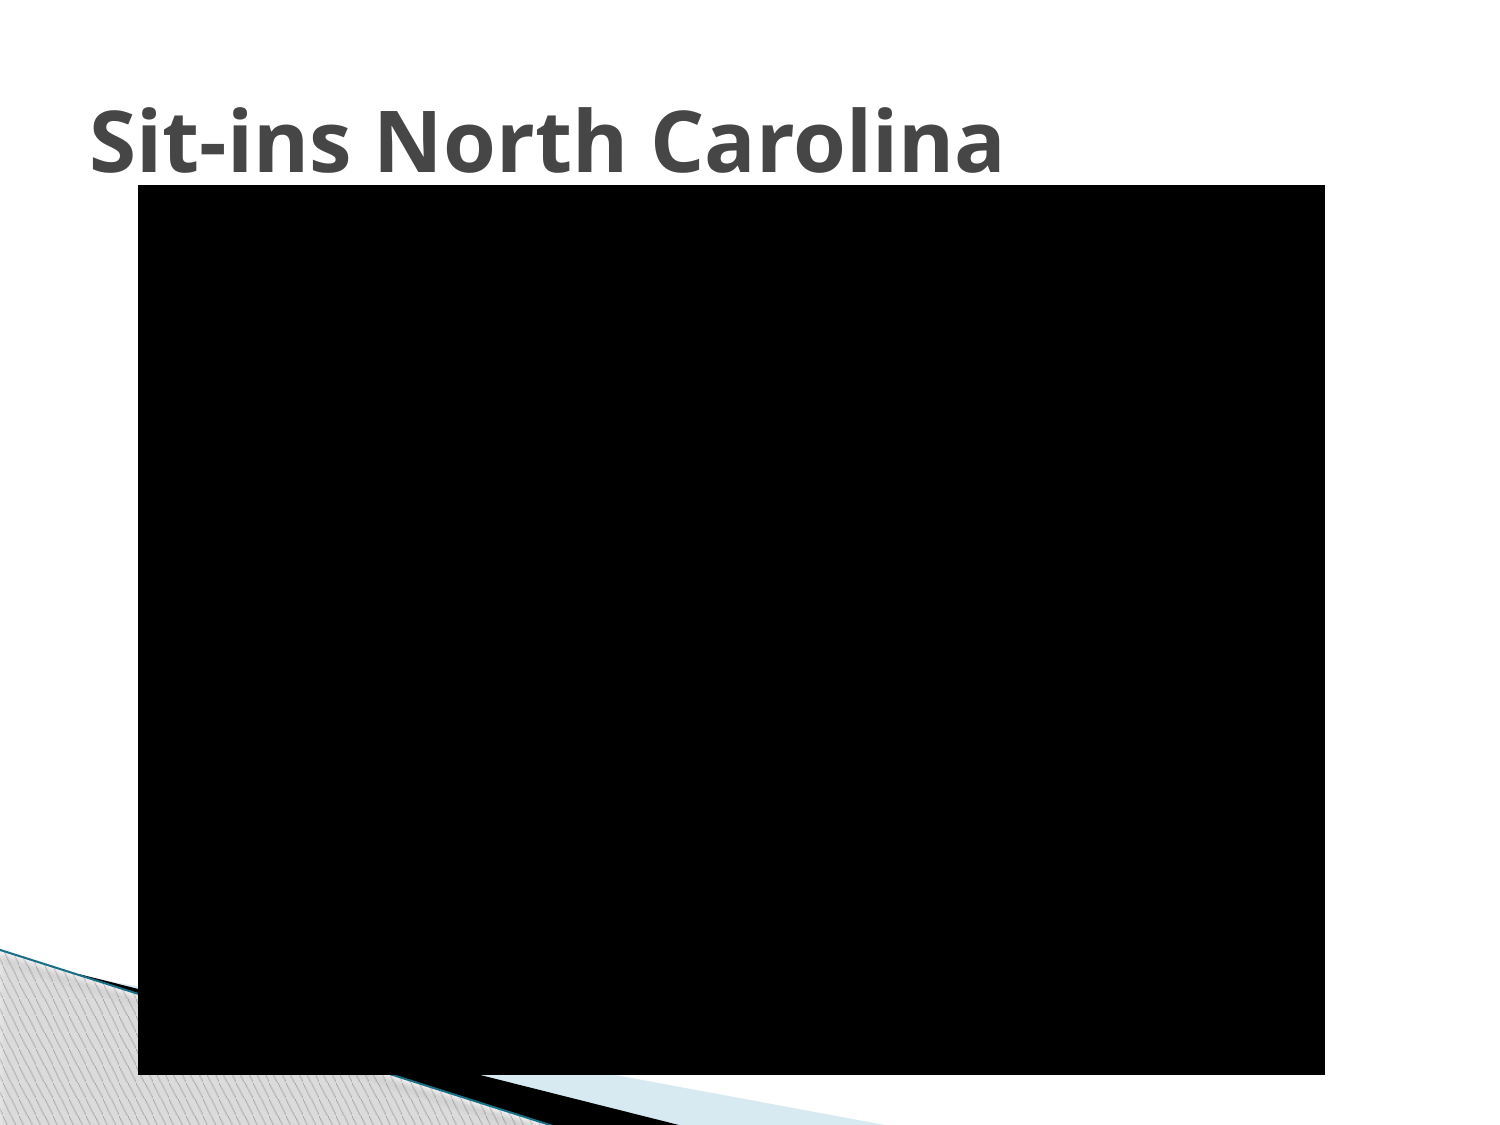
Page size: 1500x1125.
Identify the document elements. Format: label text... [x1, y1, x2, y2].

title Sit-ins North Carolina [75, 45, 1425, 233]
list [137, 184, 1326, 1076]
